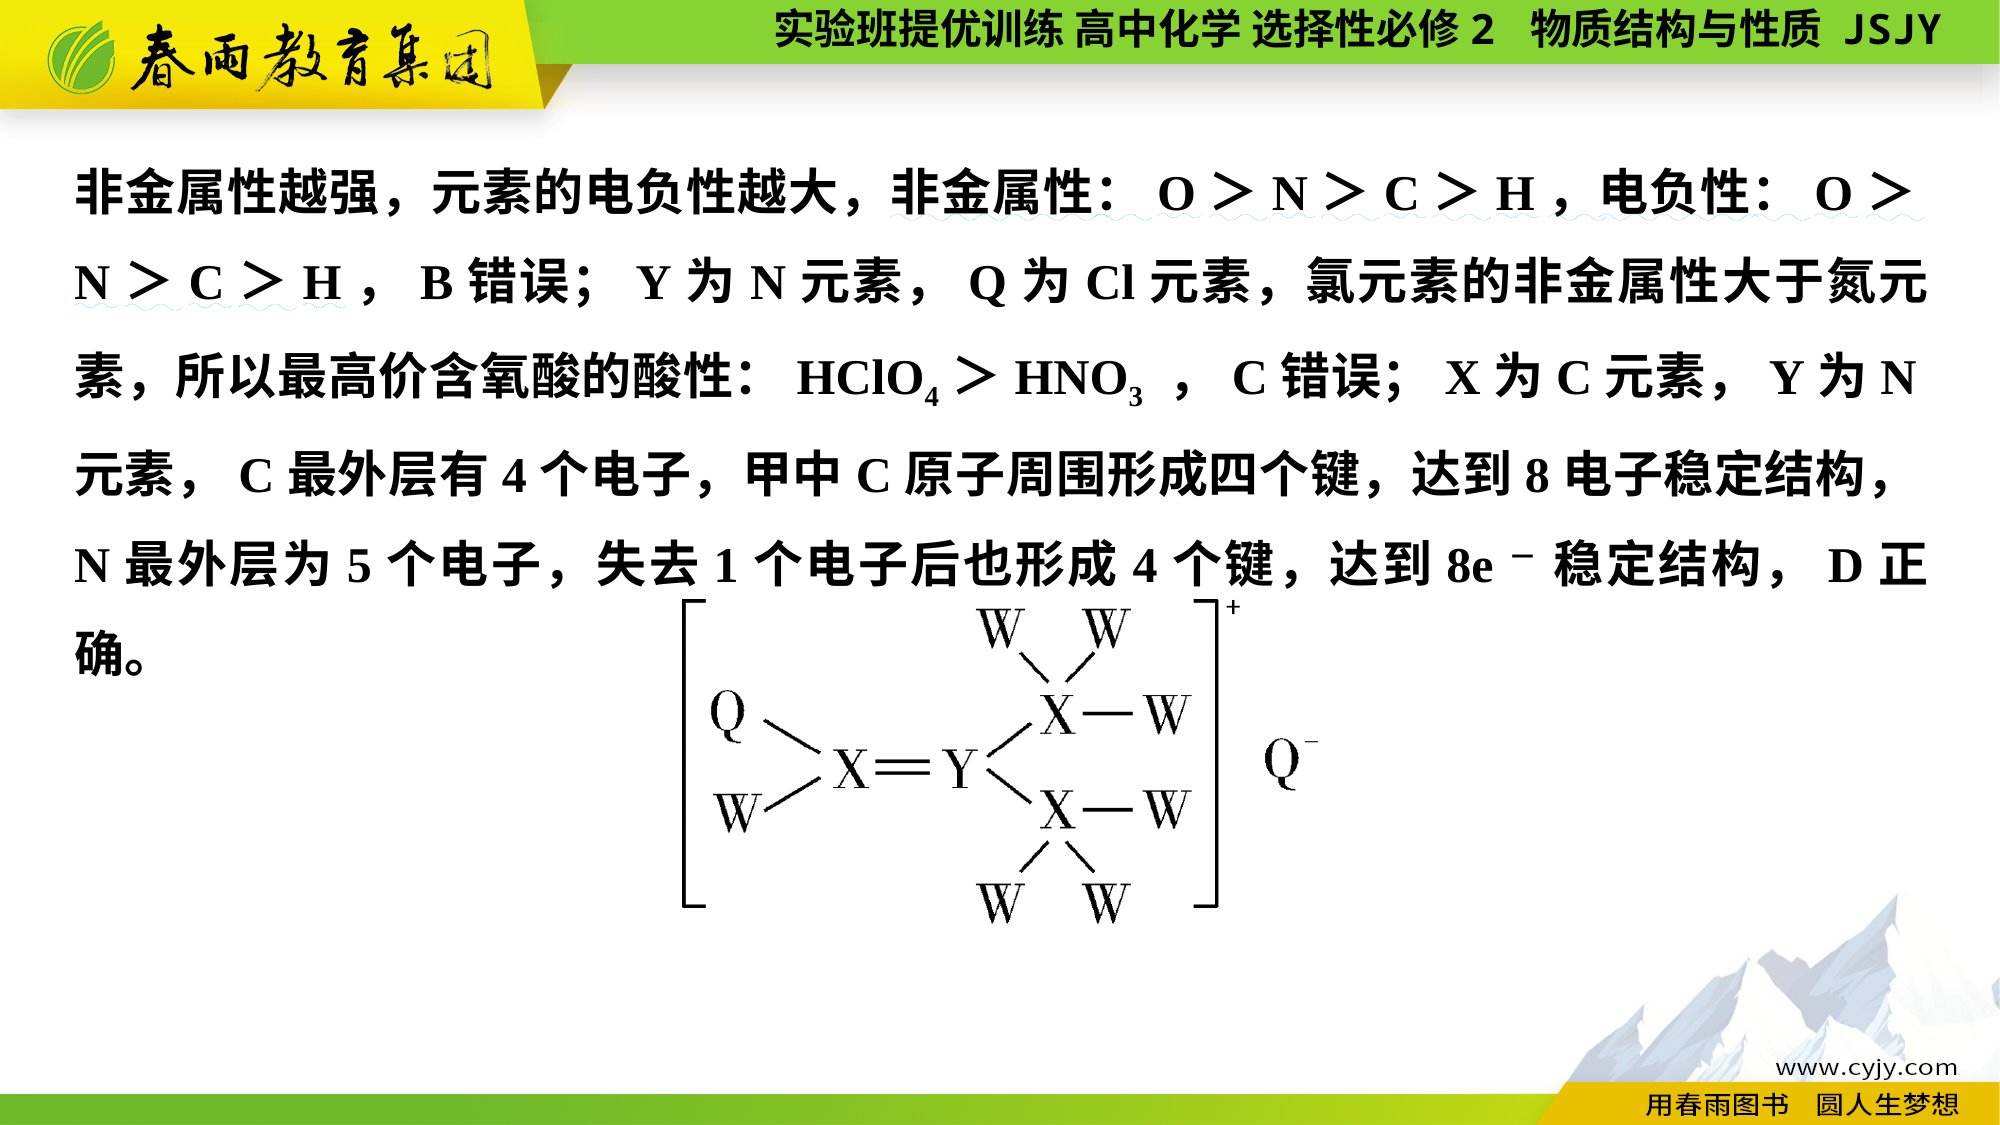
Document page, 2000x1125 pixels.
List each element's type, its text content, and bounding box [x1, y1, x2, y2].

list 非金属性越强，元素的电负性越大，非金属性：O＞N＞C＞H，电负性：O＞N＞C＞H，B错误；Y为N元素，Q为Cl元素，氯元素的非金属性大于氮元素，所以最高价含氧酸的酸性：HClO4＞HNO3 ，C错误；X为C元素，Y为N元素，C最外层有4个电子，甲中C原子周围形成四个键，达到8电子稳定结构，N最外层为5个电子，失去1个电子后也形成4个键，达到8e－ 稳定结构，D正确。 [59, 122, 1944, 592]
picture [0, 0, 2000, 1125]
